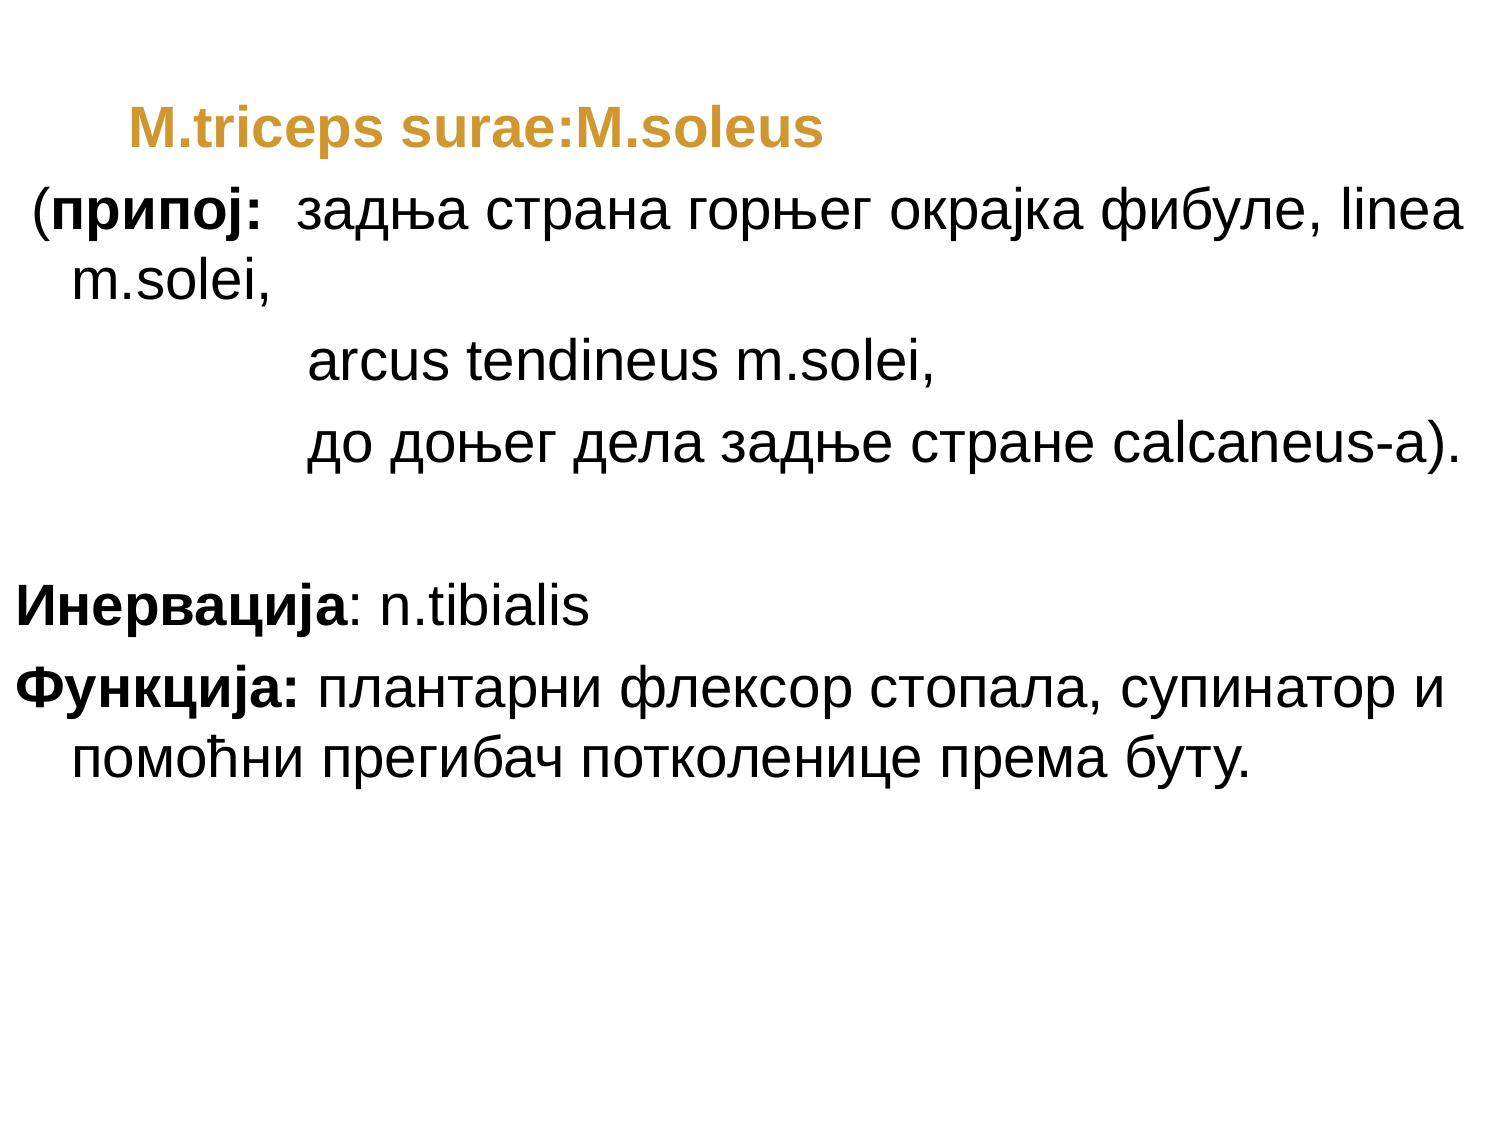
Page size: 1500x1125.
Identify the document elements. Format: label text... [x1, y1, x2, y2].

list M.triceps surae:M.soleus (припој: задња страна горњег окрајка фибуле, linea m.solei, arcus tendineus m.solei, до доњег дела задње стране calcaneus-a). Инервација: n.tibialis Функција: плантарни флексор стопала, супинатор и помоћни прегибач потколенице према буту. [0, 0, 1500, 1125]
